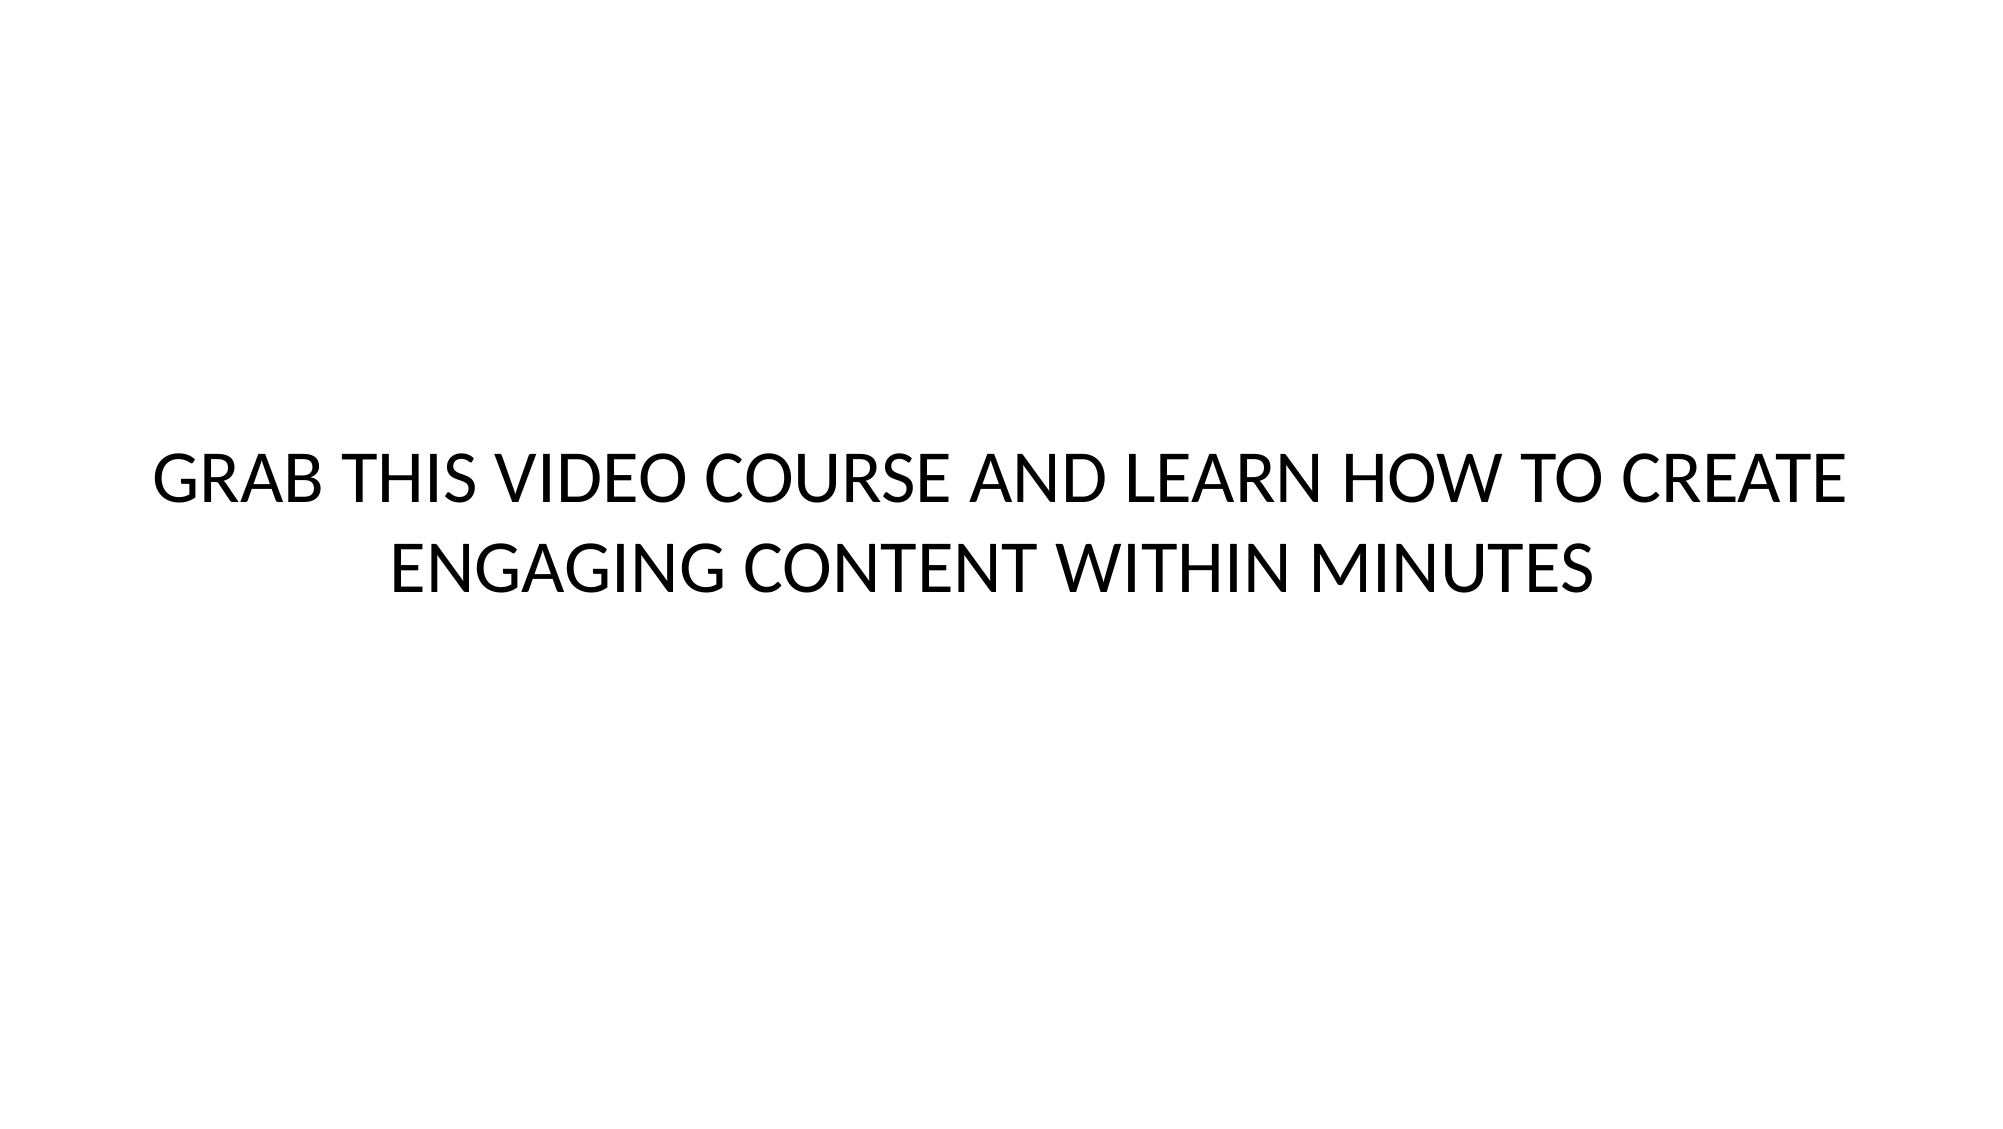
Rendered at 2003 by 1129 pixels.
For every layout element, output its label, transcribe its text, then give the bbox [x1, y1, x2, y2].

list GRAB THIS VIDEO COURSE AND LEARN HOW TO CREATE ENGAGING CONTENT WITHIN MINUTES [100, 419, 1903, 821]
